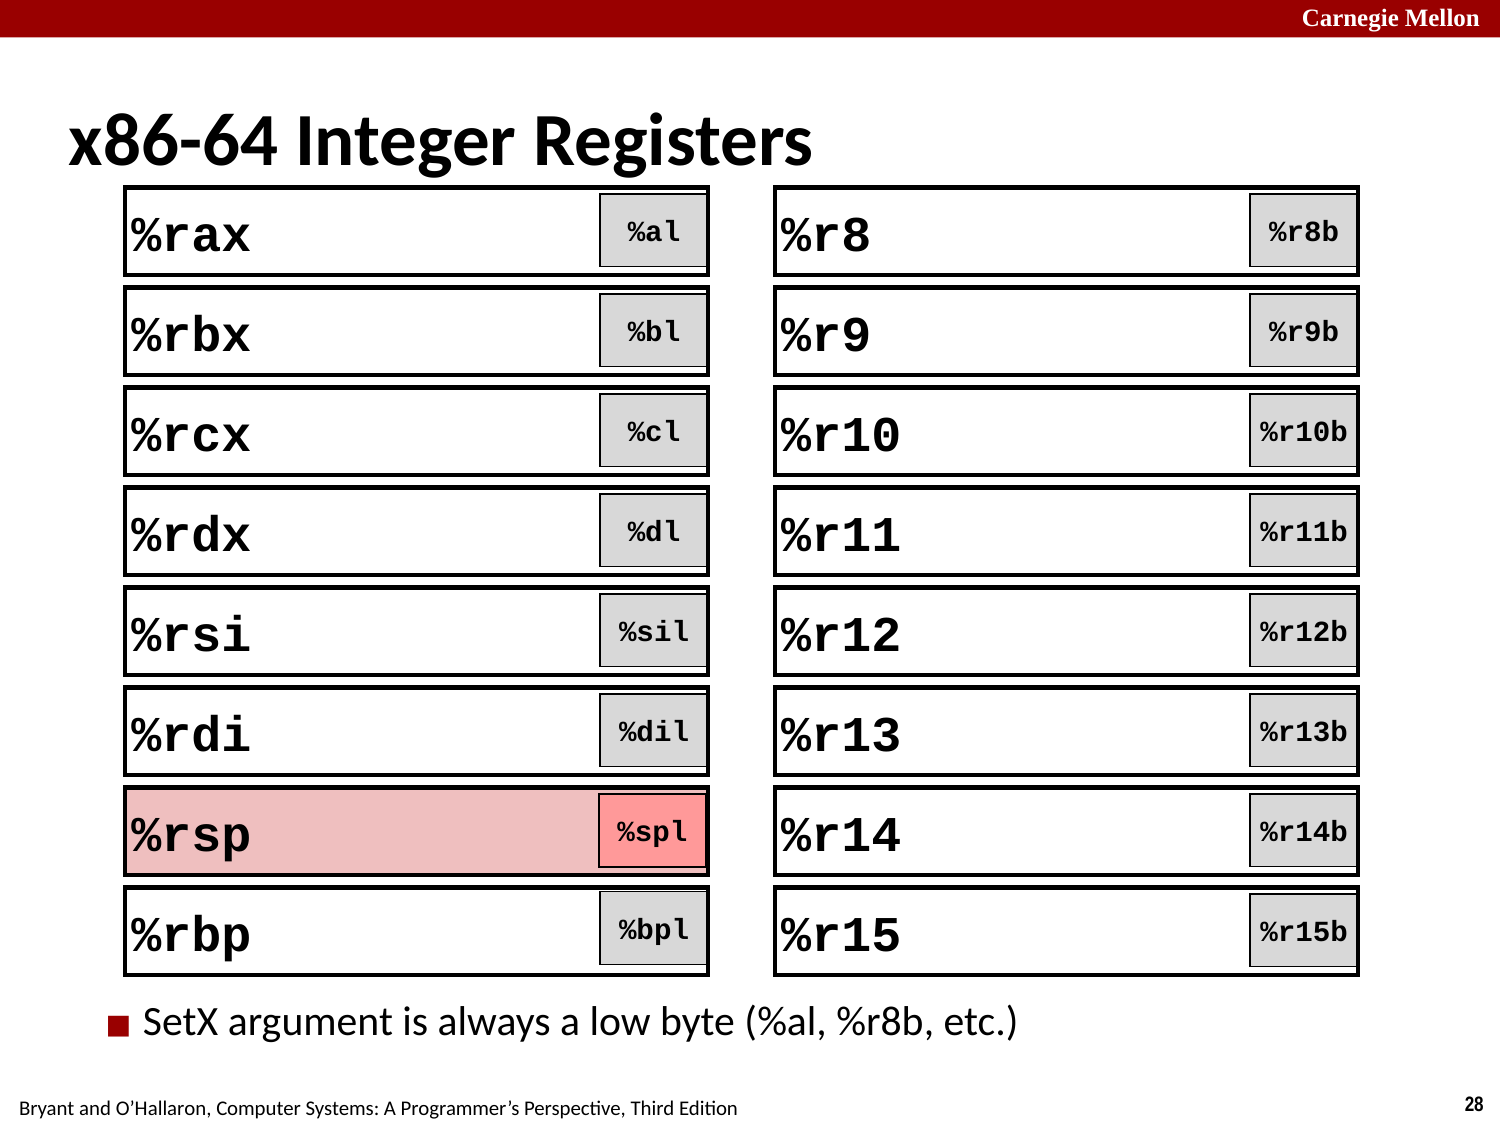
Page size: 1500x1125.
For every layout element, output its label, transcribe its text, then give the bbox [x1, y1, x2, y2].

title x86-64 Integer Registers [62, 41, 1438, 230]
text_box %r14 [774, 787, 1359, 875]
list SetX argument is always a low byte (%al, %r8b, etc.) [52, 987, 1255, 1125]
text_box %rsi [124, 587, 709, 675]
text_box %r13 [774, 687, 1359, 775]
text_box %spl [598, 793, 707, 867]
text_box %r9 [774, 287, 1359, 375]
text_box %rdx [124, 487, 709, 575]
text_box %r10 [774, 387, 1359, 475]
text_box %rbx [124, 287, 709, 375]
text_box %rcx [124, 387, 709, 475]
text_box %rdi [124, 687, 709, 775]
text_box %r15 [774, 887, 1359, 975]
text_box %rbp [124, 887, 709, 975]
text_box %r8 [774, 187, 1359, 275]
text_box %rax [124, 187, 709, 275]
text_box %r12 [774, 587, 1359, 675]
text_box %rsp [124, 787, 709, 875]
text_box %r11 [774, 487, 1359, 575]
